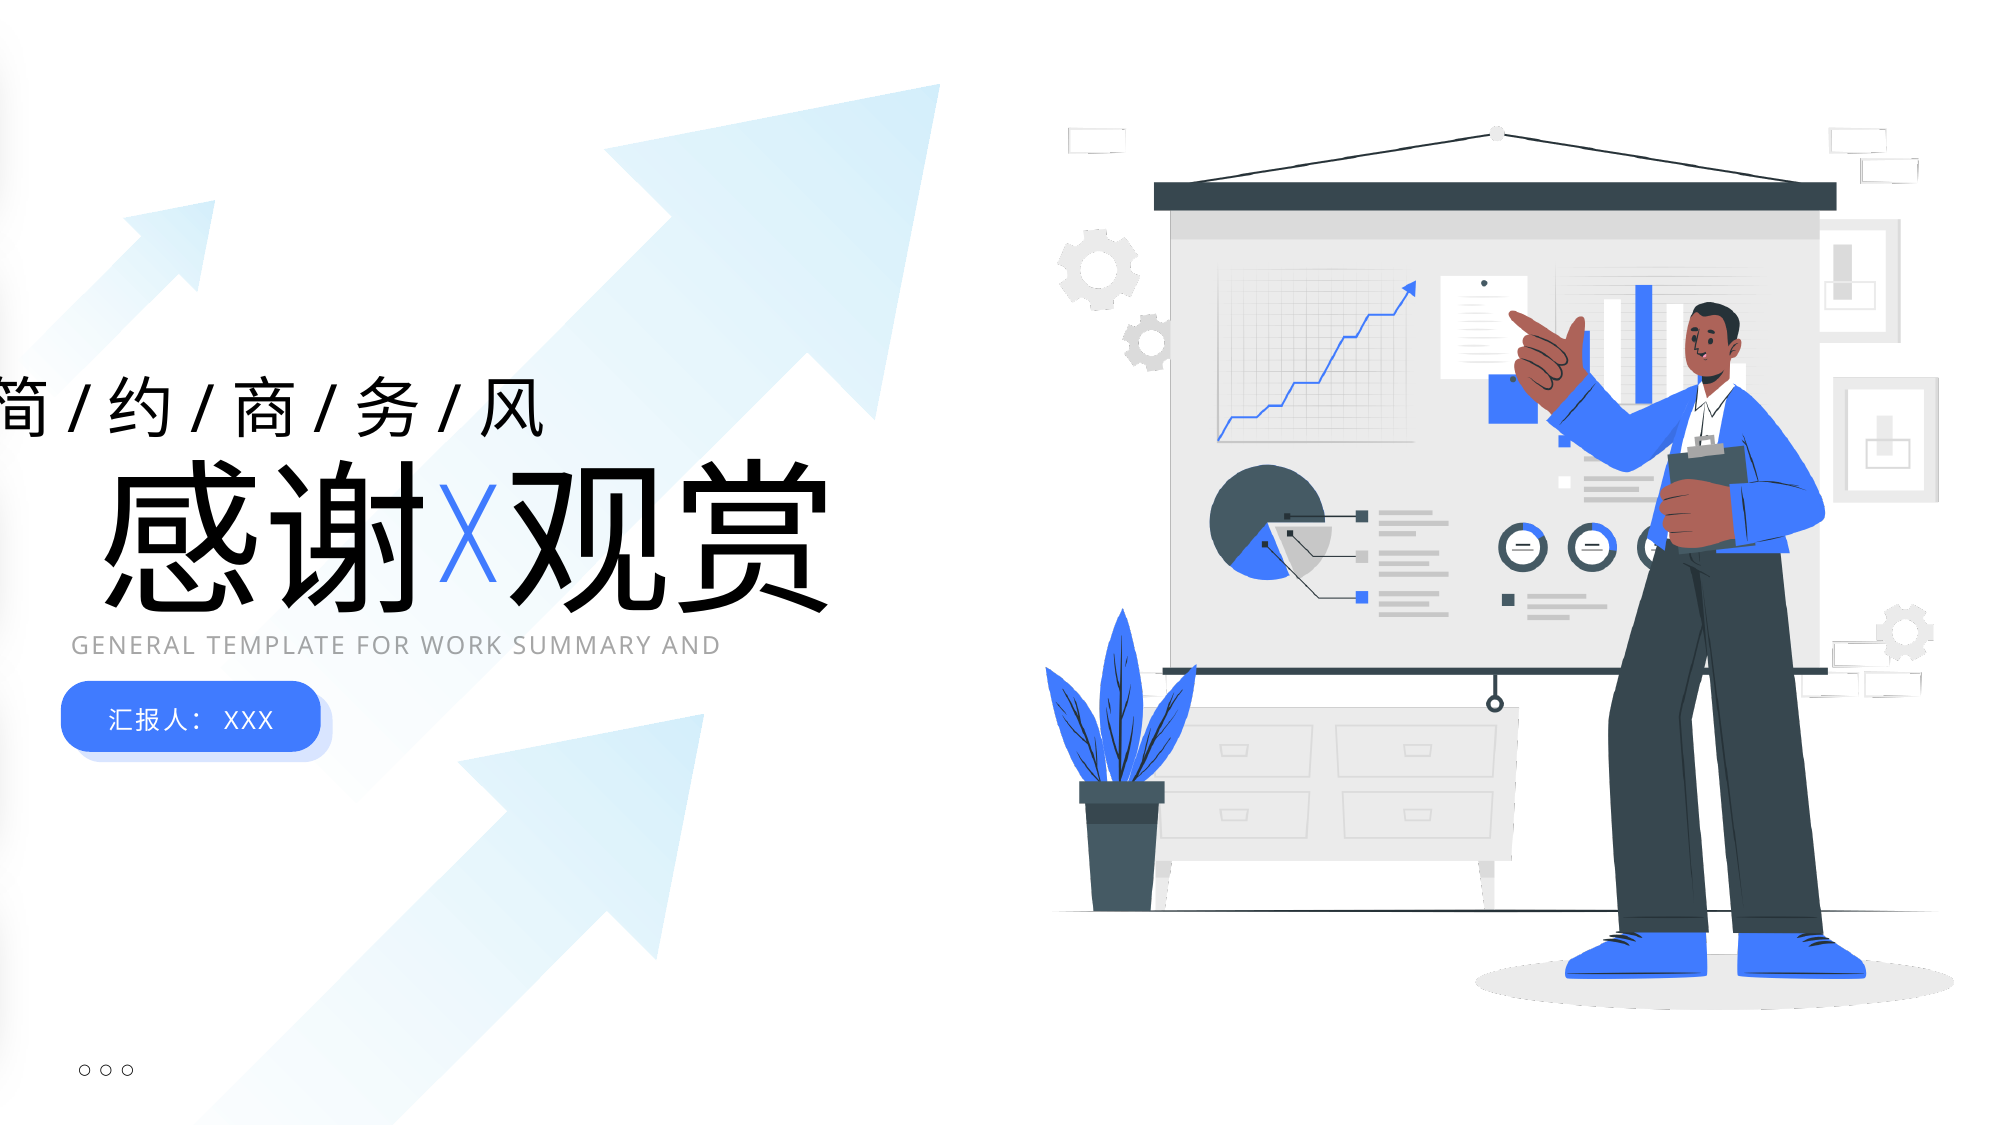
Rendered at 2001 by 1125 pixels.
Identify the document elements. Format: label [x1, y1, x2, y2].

picture [964, 20, 2000, 1082]
text_box [0, 217, 1074, 1094]
